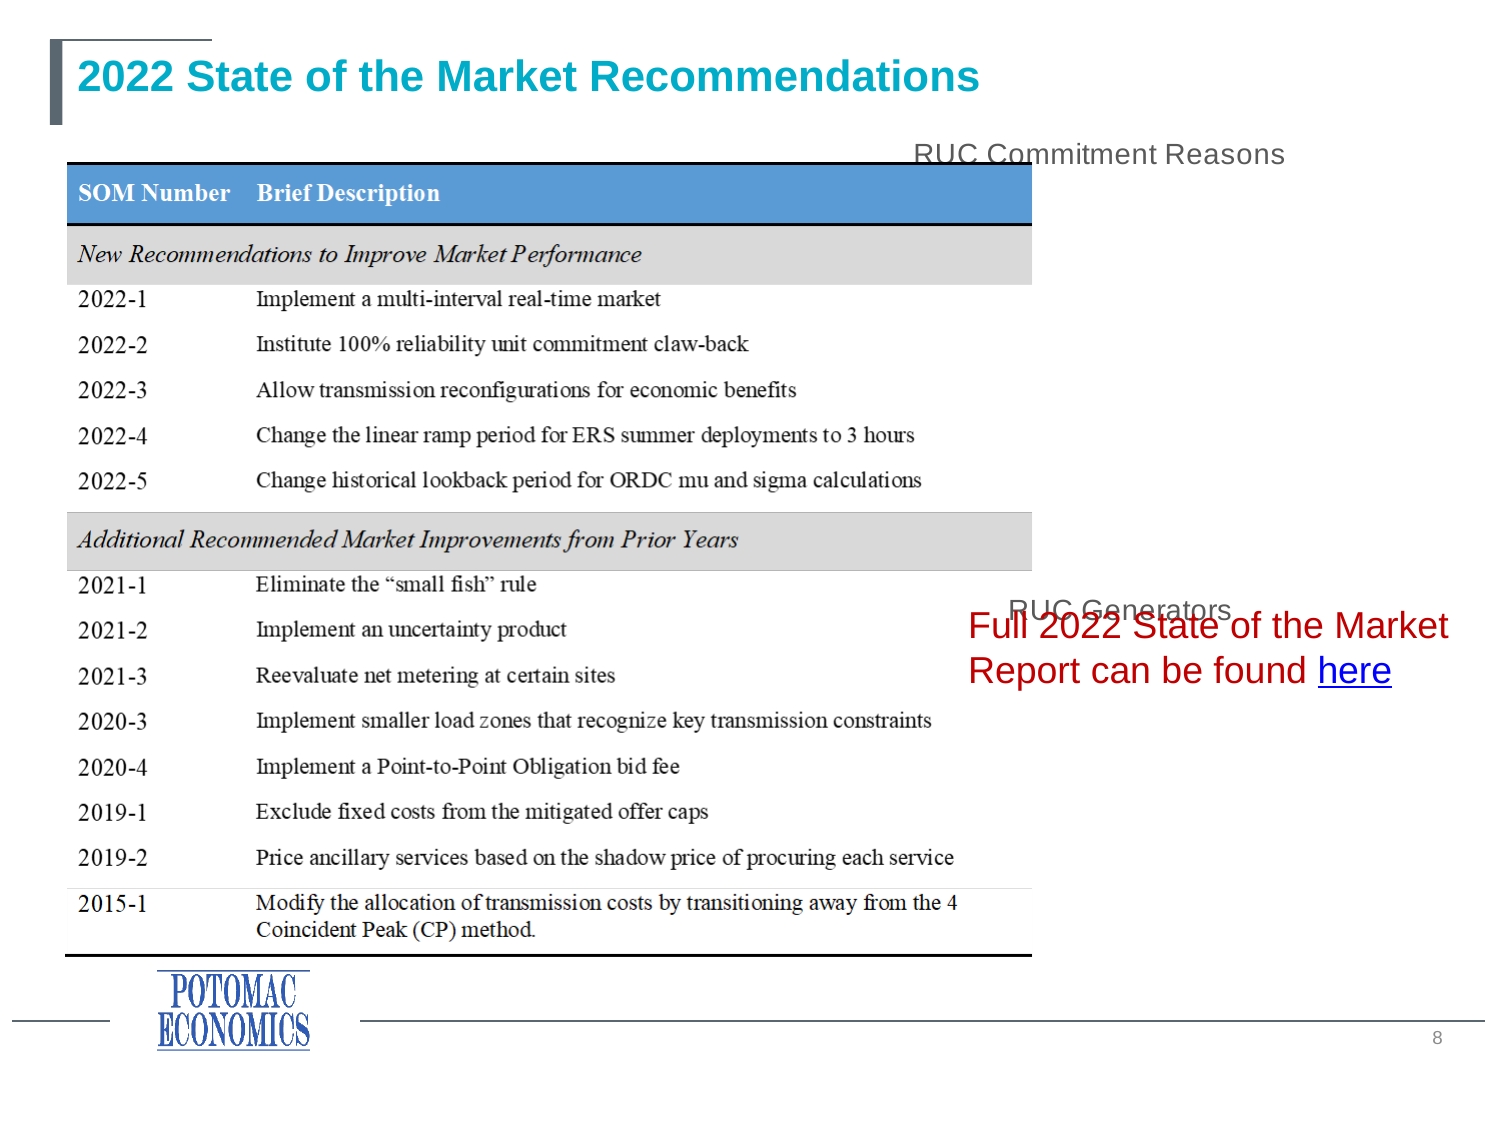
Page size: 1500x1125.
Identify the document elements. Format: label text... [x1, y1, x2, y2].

chart [745, 567, 1496, 1019]
chart [724, 112, 1476, 563]
picture [62, 161, 1037, 1053]
slide_number 8 [1387, 1027, 1488, 1062]
title 2022 State of the Market Recommendations [62, 39, 1450, 134]
